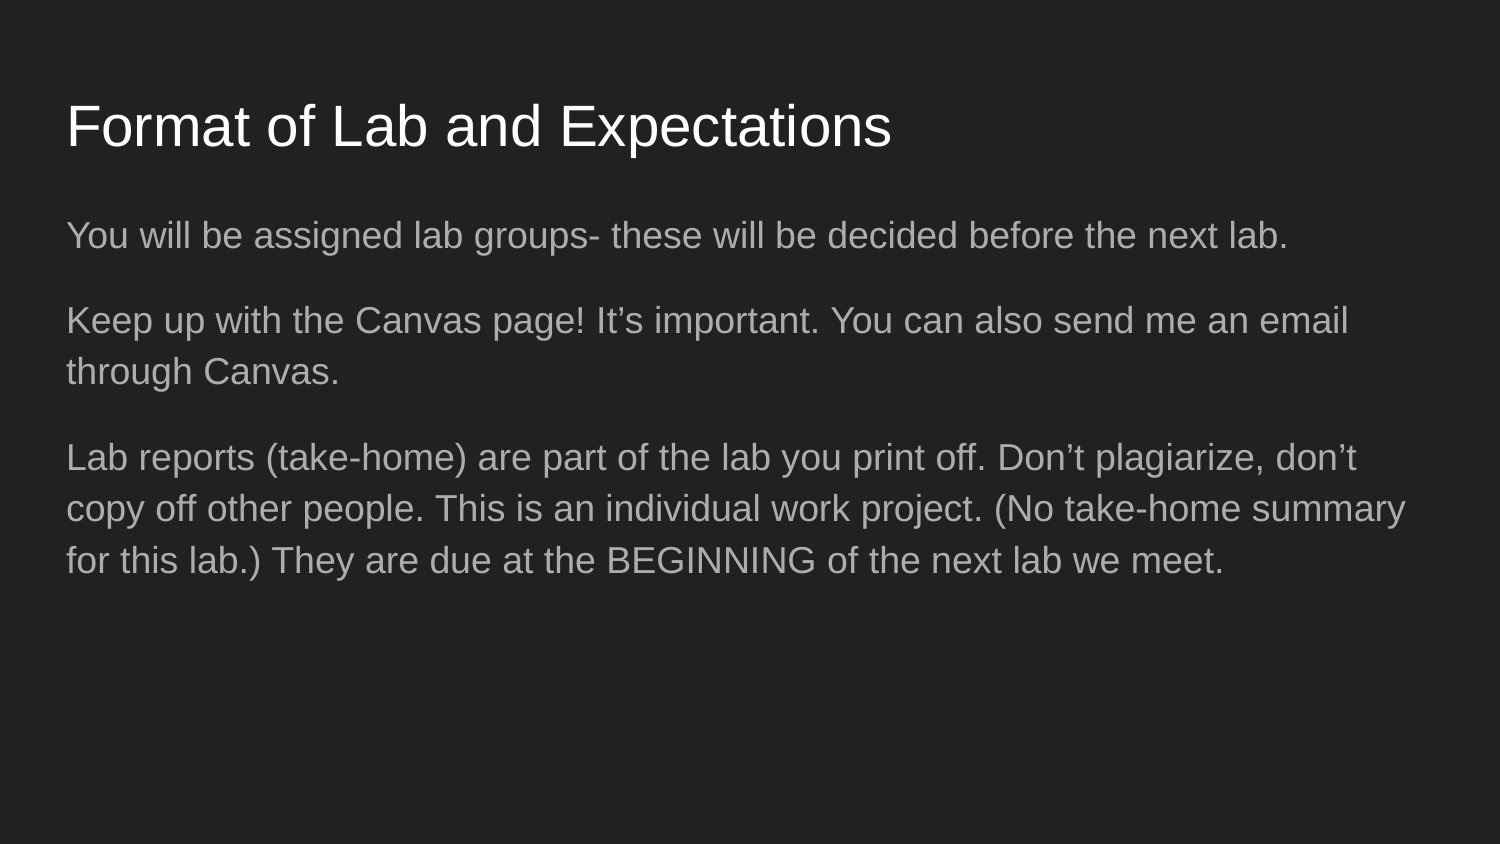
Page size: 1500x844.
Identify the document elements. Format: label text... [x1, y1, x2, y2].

list You will be assigned lab groups- these will be decided before the next lab. Keep up with the Canvas page! It’s important. You can also send me an email through Canvas. Lab reports (take-home) are part of the lab you print off. Don’t plagiarize, don’t copy off other people. This is an individual work project. (No take-home summary for this lab.) They are due at the BEGINNING of the next lab we meet. [51, 189, 1449, 750]
title Format of Lab and Expectations [51, 72, 1449, 167]
